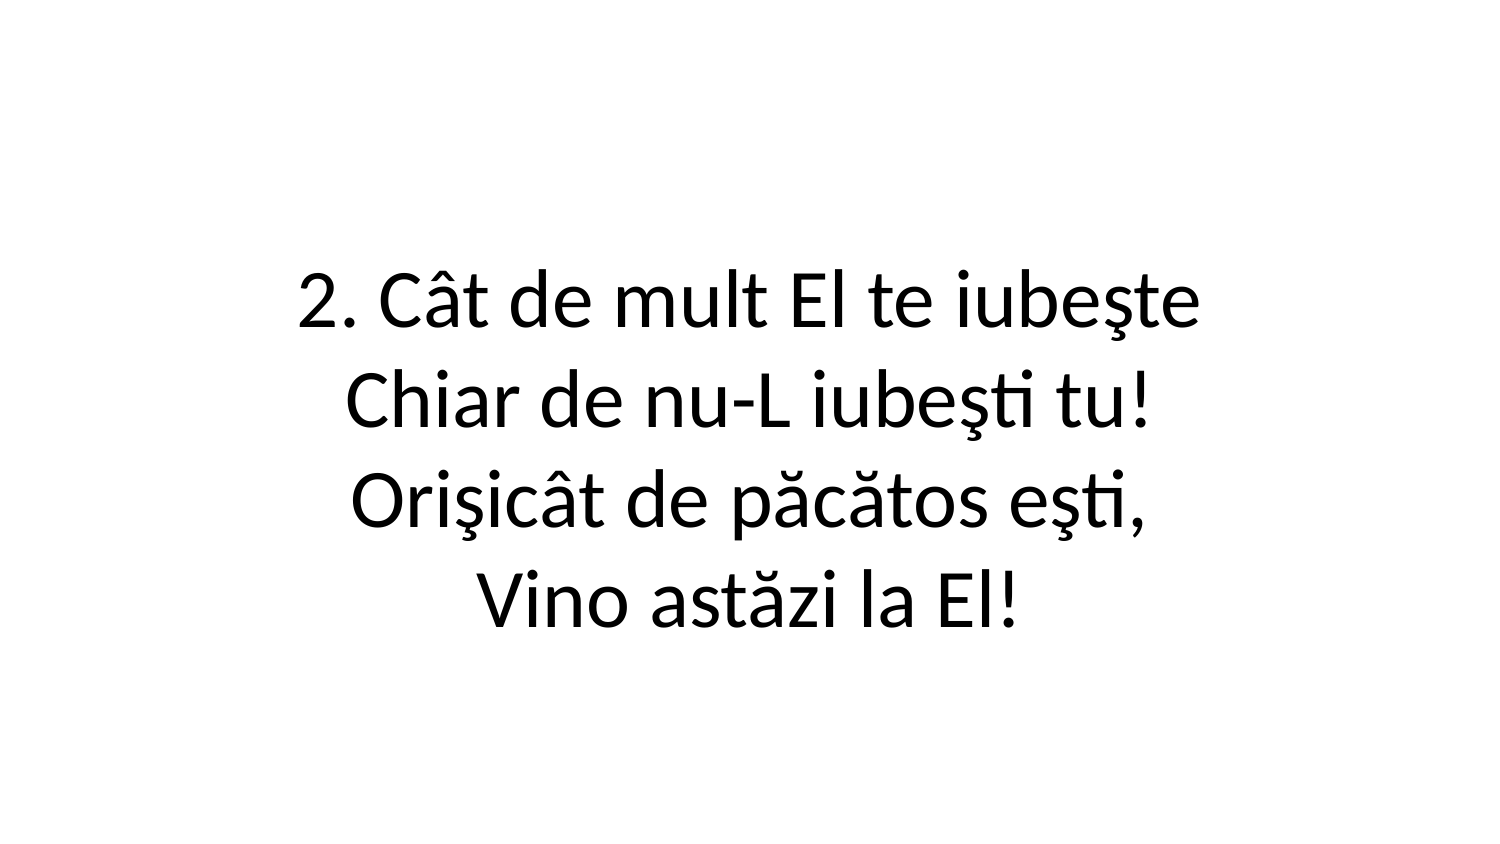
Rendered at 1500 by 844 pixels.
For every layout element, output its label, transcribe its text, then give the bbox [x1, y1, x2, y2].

text_box 2. Cât de mult El te iubeşte Chiar de nu-L iubeşti tu! Orişicât de păcătos eşti, Vino astăzi la El! [281, 192, 1218, 652]
